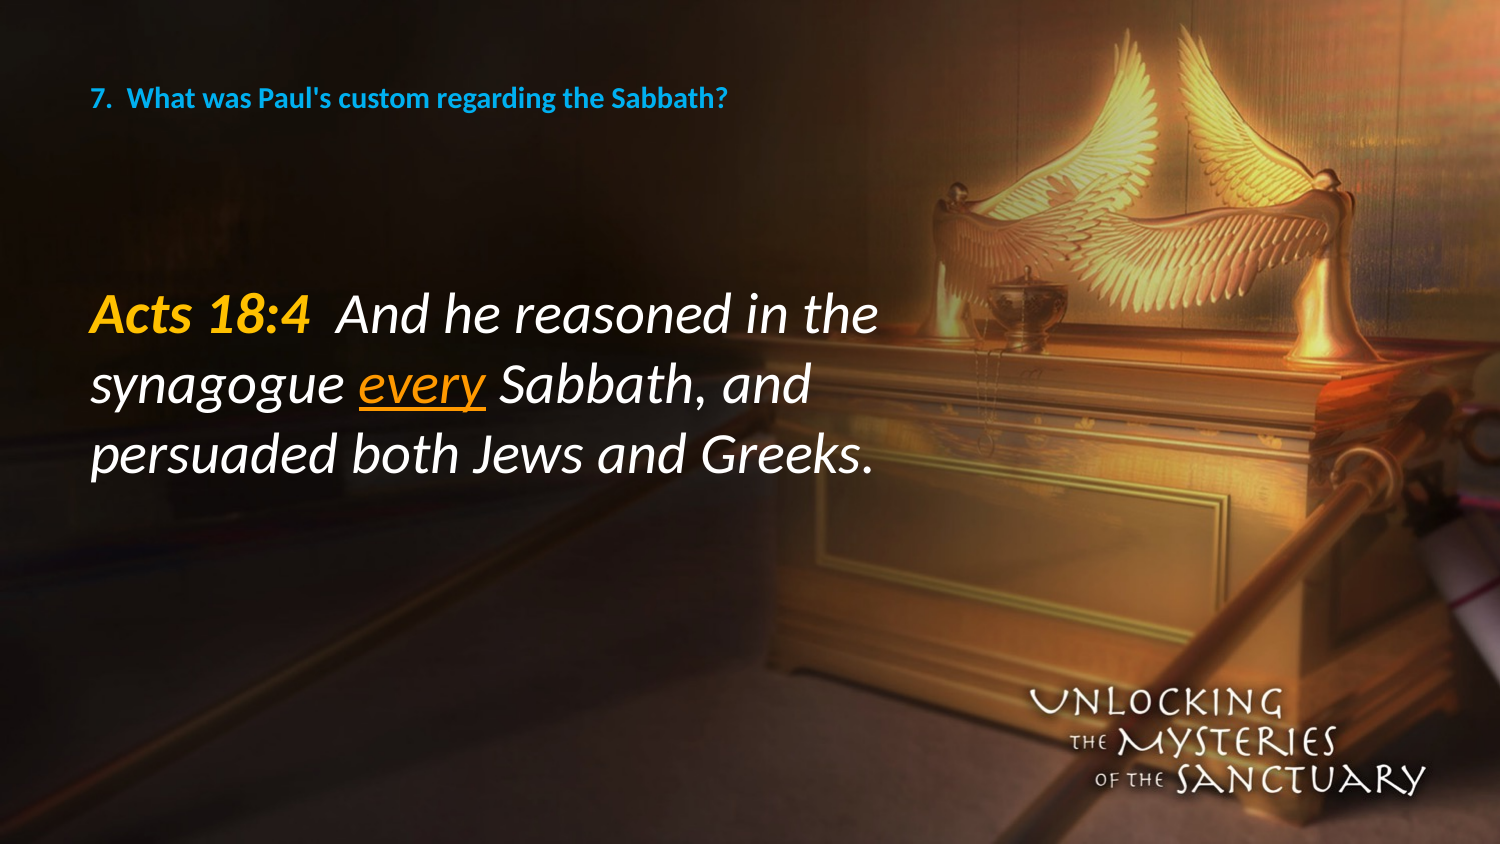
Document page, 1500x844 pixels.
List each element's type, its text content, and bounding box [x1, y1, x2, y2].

title 7. What was Paul's custom regarding the Sabbath? [75, 33, 1425, 175]
picture [0, 0, 1500, 844]
list Acts 18:4 And he reasoned in the synagogue every Sabbath, and persuaded both Jews and Greeks. [75, 267, 951, 754]
